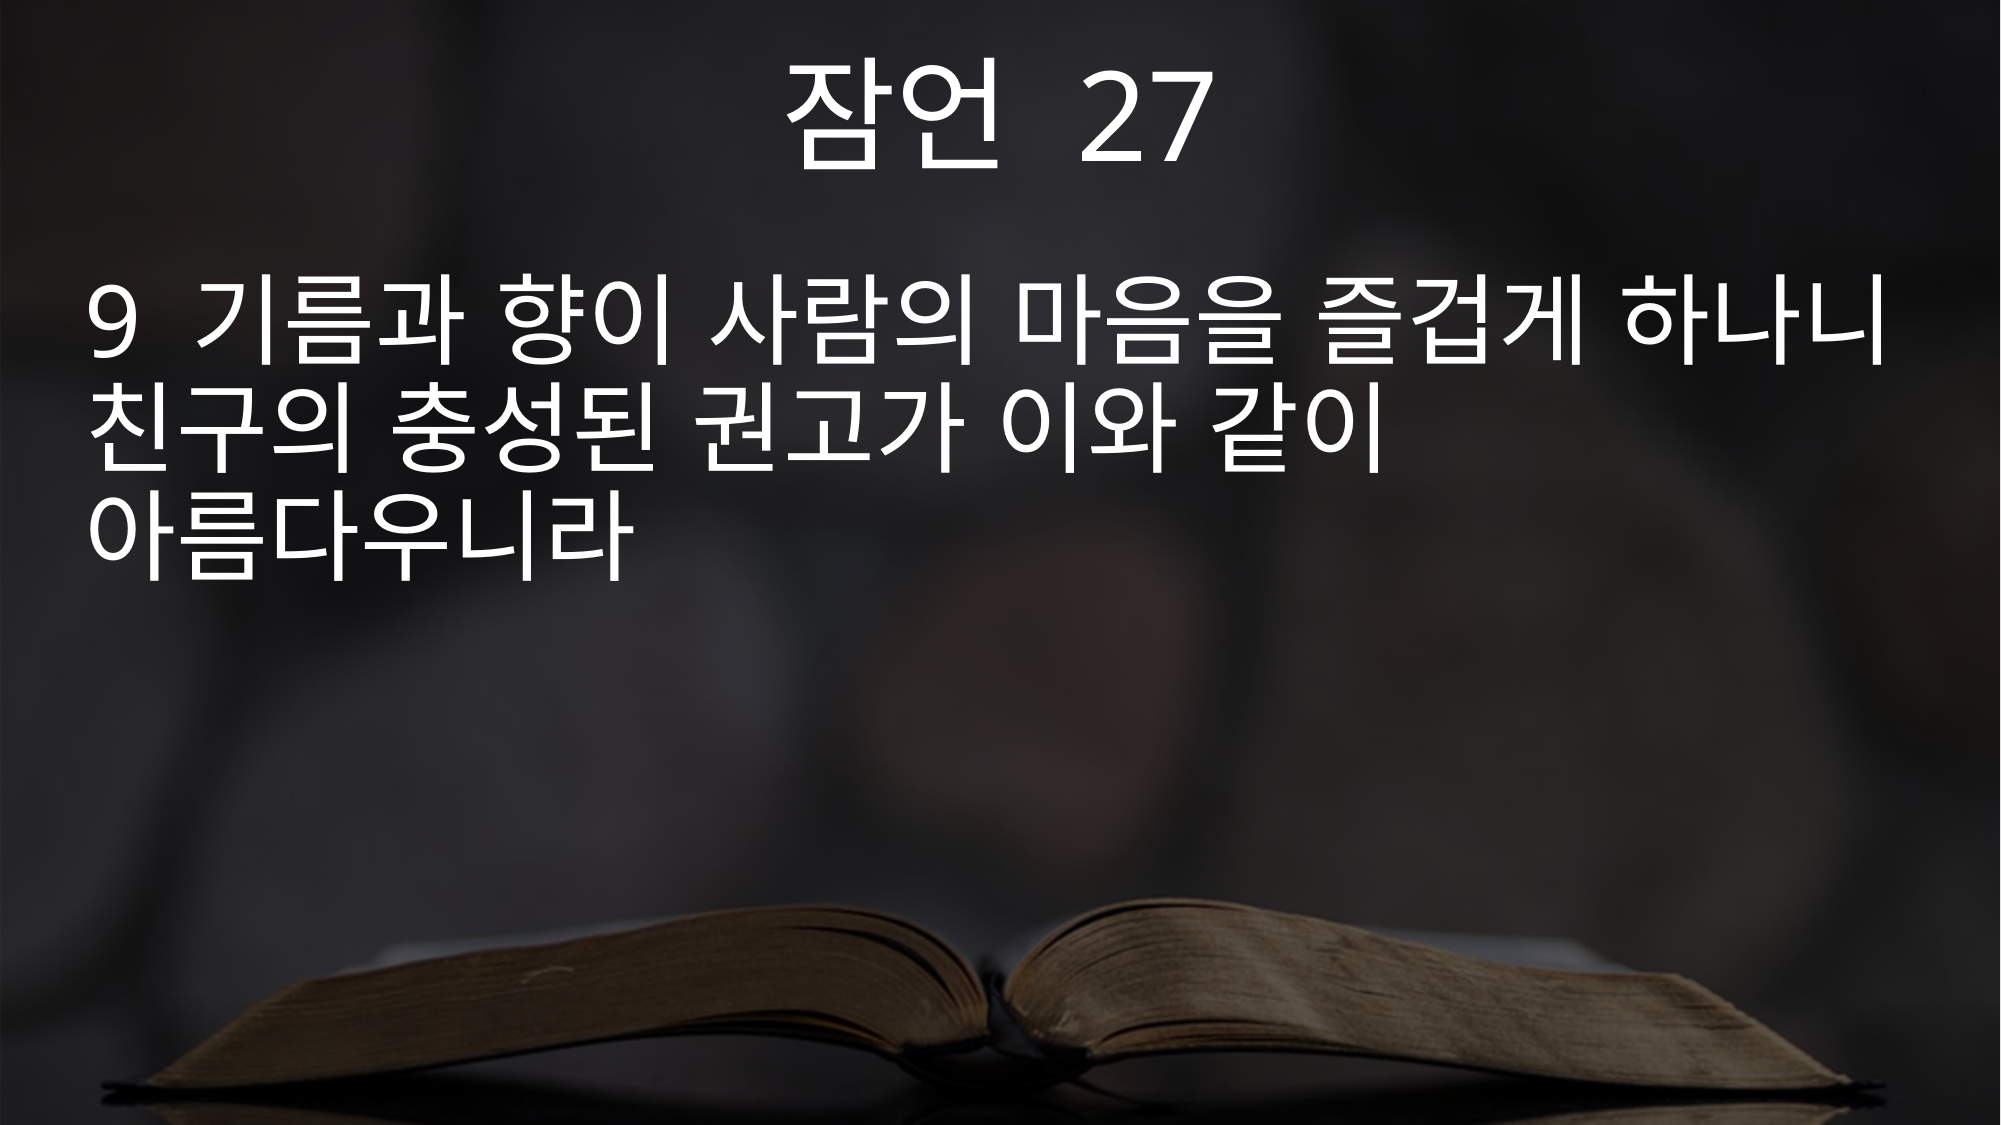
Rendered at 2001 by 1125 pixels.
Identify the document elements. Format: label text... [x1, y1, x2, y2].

footer 잠언 27 [0, 32, 2000, 192]
picture [0, 0, 2001, 1125]
list 9 기름과 향이 사람의 마음을 즐겁게 하나니 친구의 충성된 권고가 이와 같이 아름다우니라 [69, 263, 1953, 423]
